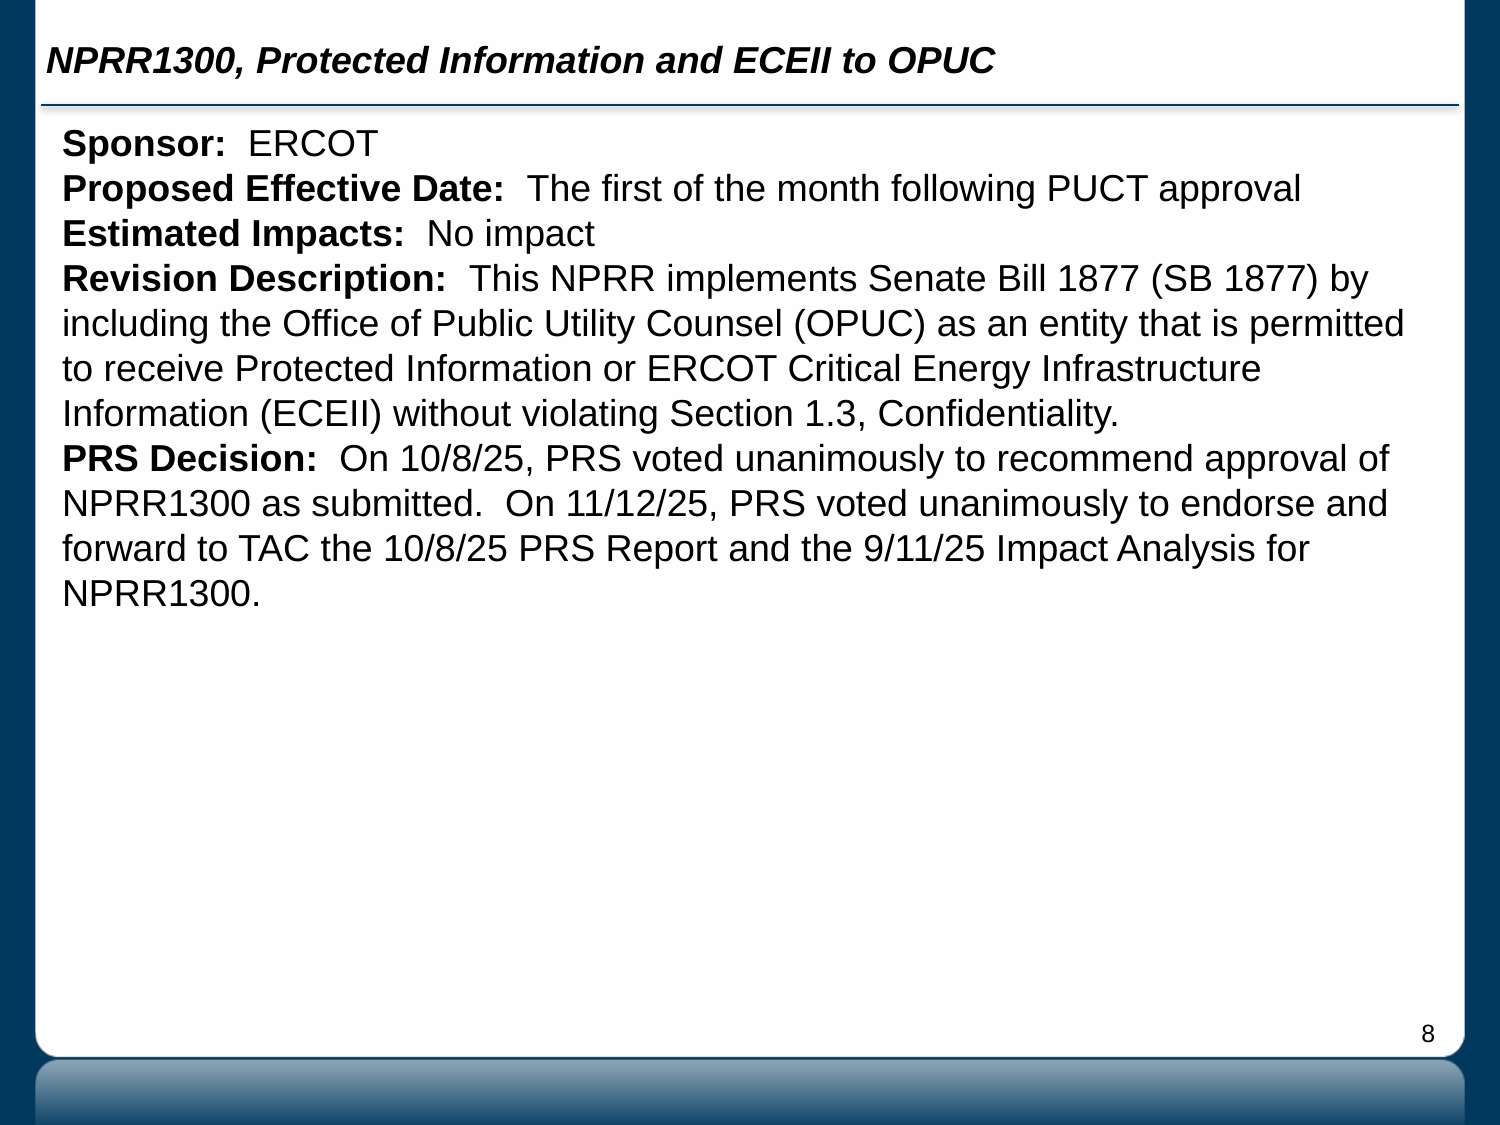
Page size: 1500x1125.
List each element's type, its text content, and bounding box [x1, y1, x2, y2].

text_box Sponsor: ERCOT Proposed Effective Date: The first of the month following PUCT approval Estimated Impacts: No impact Revision Description: This NPRR implements Senate Bill 1877 (SB 1877) by including the Office of Public Utility Counsel (OPUC) as an entity that is permitted to receive Protected Information or ERCOT Critical Energy Infrastructure Information (ECEII) without violating Section 1.3, Confidentiality. PRS Decision: On 10/8/25, PRS voted unanimously to recommend approval of NPRR1300 as submitted. On 11/12/25, PRS voted unanimously to endorse and forward to TAC the 10/8/25 PRS Report and the 9/11/25 Impact Analysis for NPRR1300. [47, 111, 1444, 621]
picture [35, 0, 1465, 1125]
title NPRR1300, Protected Information and ECEII to OPUC [31, 20, 1464, 97]
